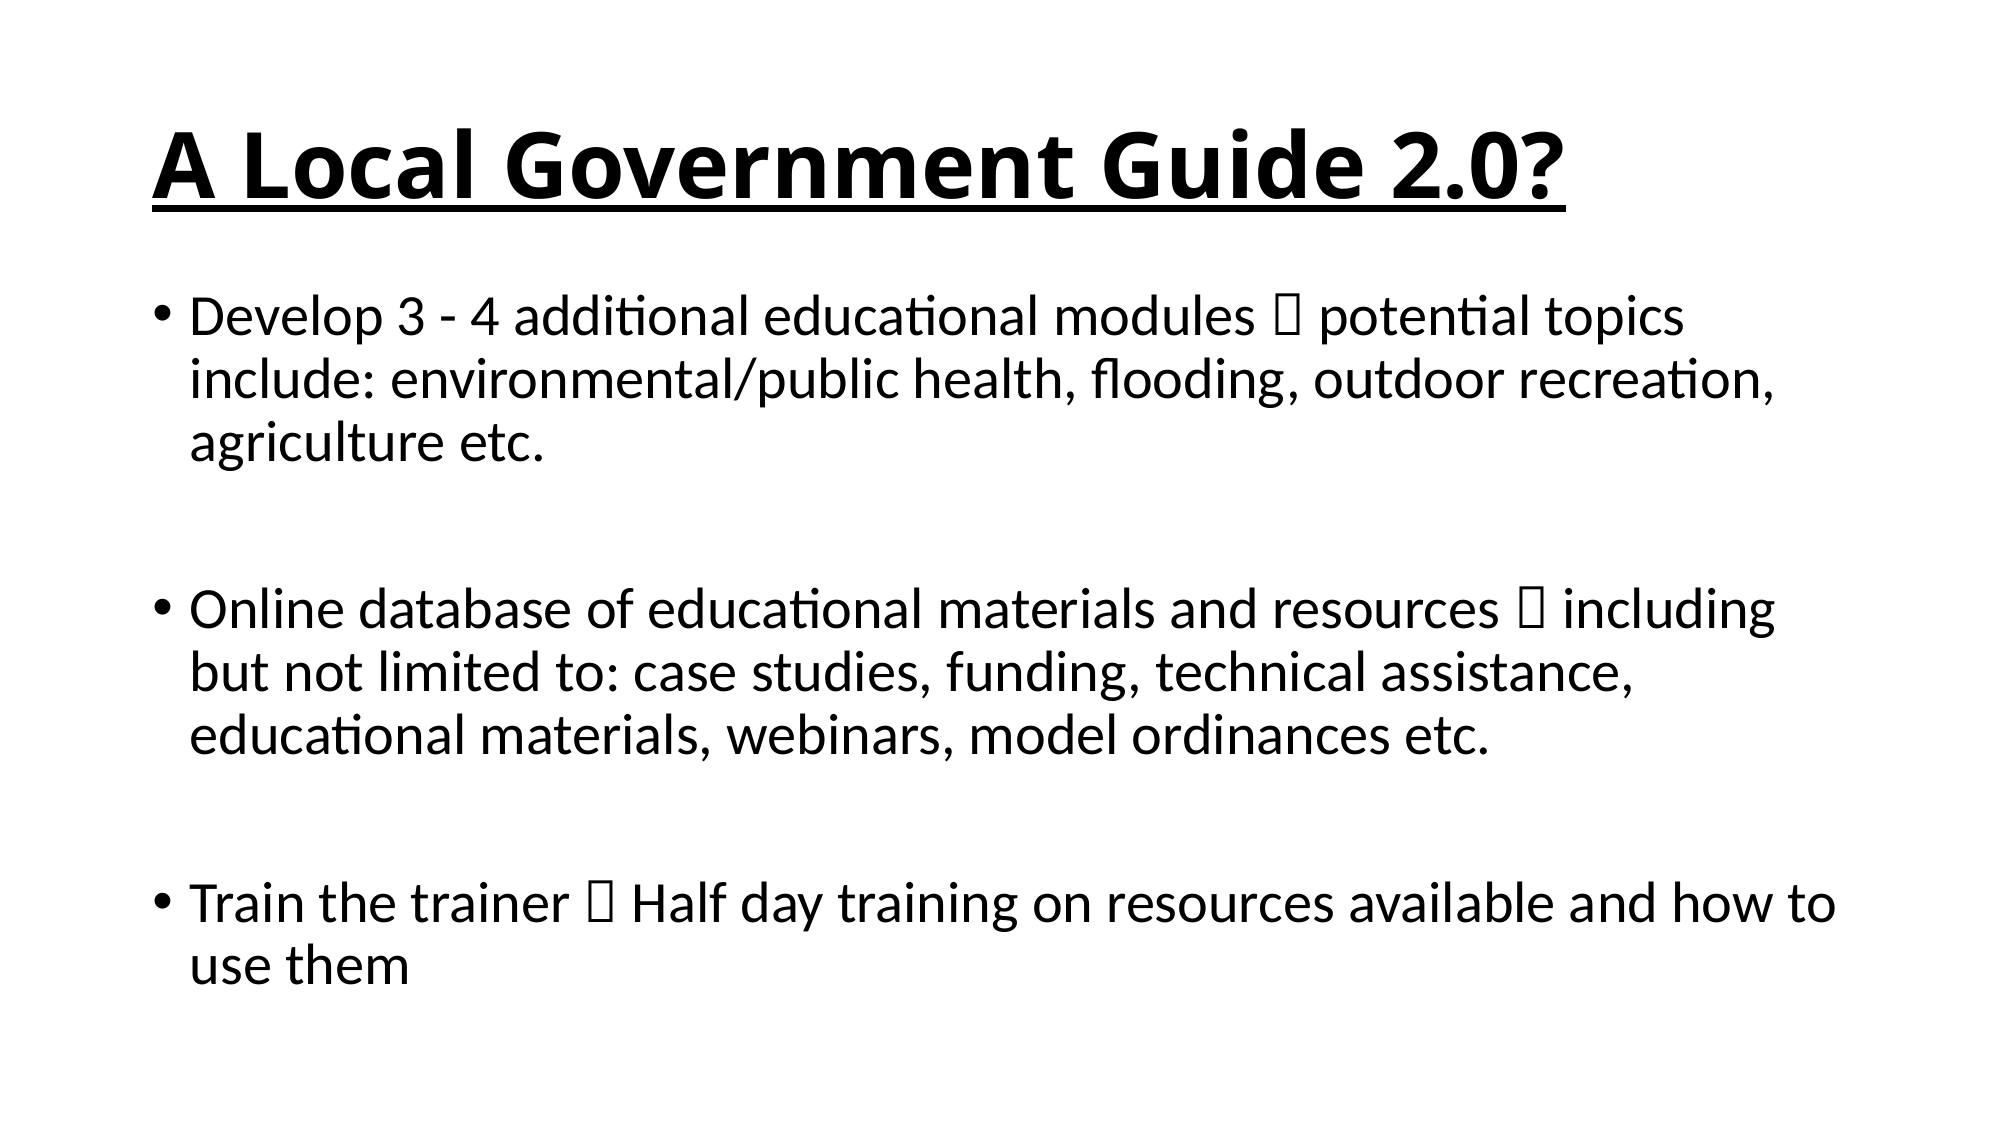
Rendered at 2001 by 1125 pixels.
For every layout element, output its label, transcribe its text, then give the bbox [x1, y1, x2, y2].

list Develop 3 - 4 additional educational modules  potential topics include: environmental/public health, flooding, outdoor recreation, agriculture etc. Online database of educational materials and resources  including but not limited to: case studies, funding, technical assistance, educational materials, webinars, model ordinances etc. Train the trainer  Half day training on resources available and how to use them [137, 277, 1863, 1066]
title A Local Government Guide 2.0? [137, 59, 1863, 277]
